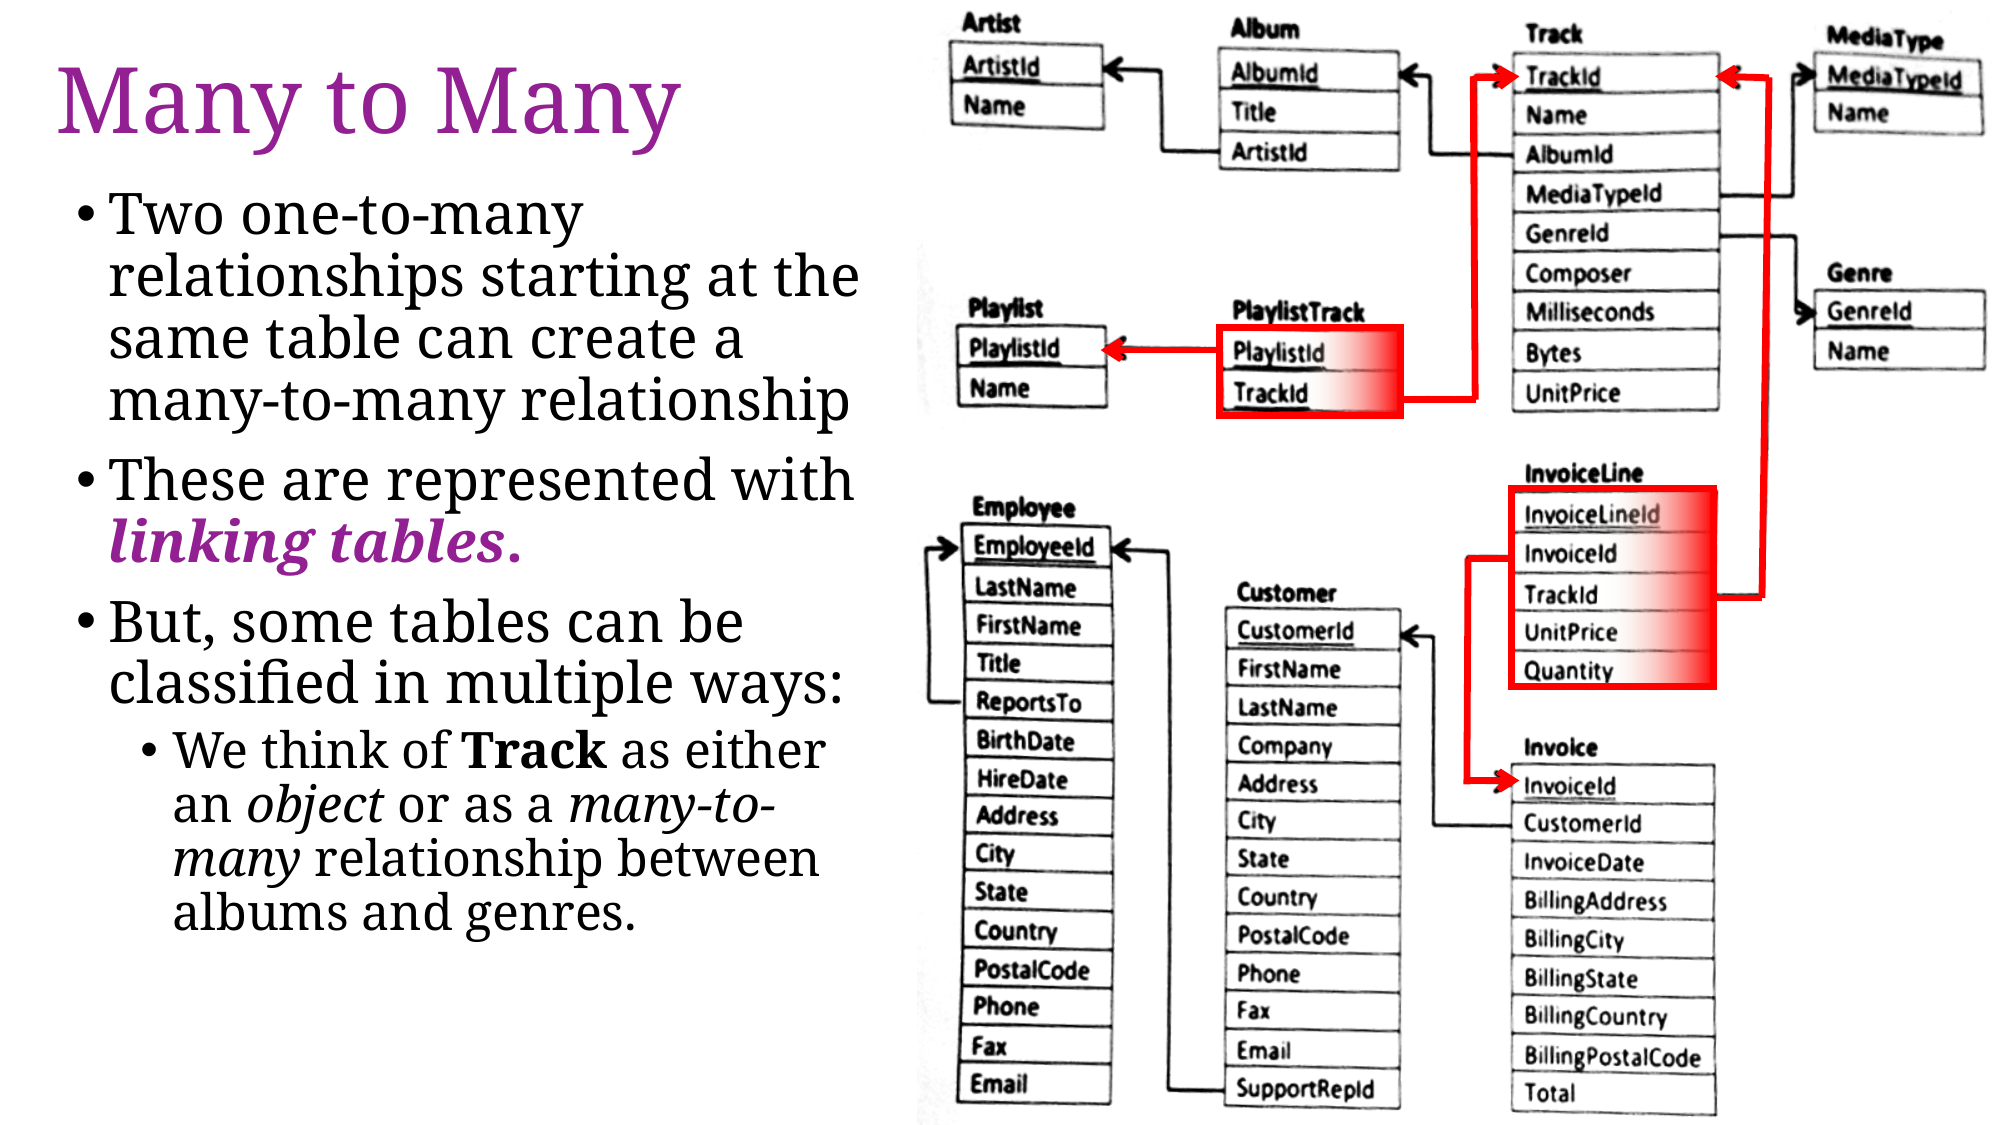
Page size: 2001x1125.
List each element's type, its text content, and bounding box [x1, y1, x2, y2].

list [917, 0, 2000, 1125]
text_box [1761, 77, 1770, 599]
list Two one-to-many relationships starting at the same table can create a many-to-many relationship These are represented with linking tables. But, some tables can be classified in multiple ways: We think of Track as either an object or as a many-to-many relationship between albums and genres. [61, 177, 878, 1076]
title Many to Many [40, 30, 878, 178]
